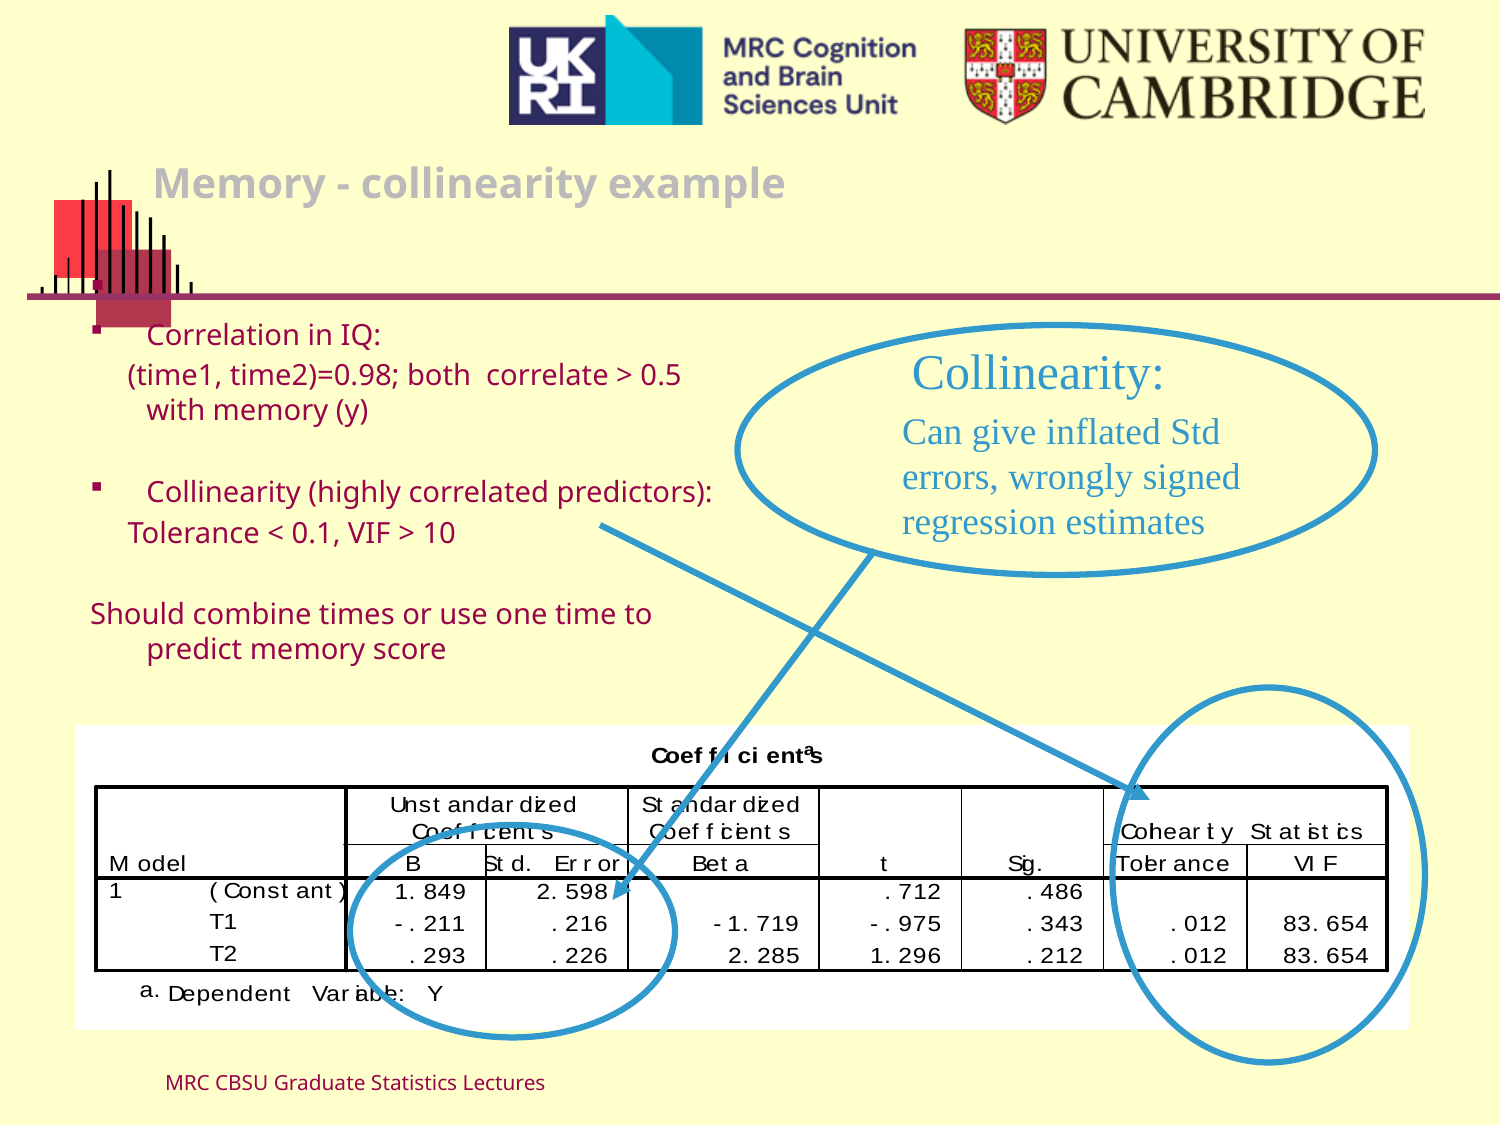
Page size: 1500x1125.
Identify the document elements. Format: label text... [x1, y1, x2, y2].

text_box [1181, 334, 1375, 541]
footer MRC CBSU Graduate Statistics Lectures [149, 1062, 988, 1101]
list Correlation in IQ: (time1, time2)=0.98; both correlate > 0.5 with memory (y) Collinearity (highly correlated predictors): Tolerance < 0.1, VIF > 10 Should combine times or use one time to predict memory score [75, 262, 738, 723]
text_box [1177, 687, 1361, 723]
picture [509, 15, 1425, 125]
text_box [1206, 1047, 1331, 1063]
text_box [74, 724, 1463, 1038]
text_box [958, 324, 1155, 331]
title Memory - collinearity example [137, 137, 988, 233]
text_box [737, 341, 1248, 575]
text_box Can give inflated Std errors, wrongly signed regression estimates [887, 399, 1275, 550]
text_box Collinearity: [897, 331, 1181, 407]
